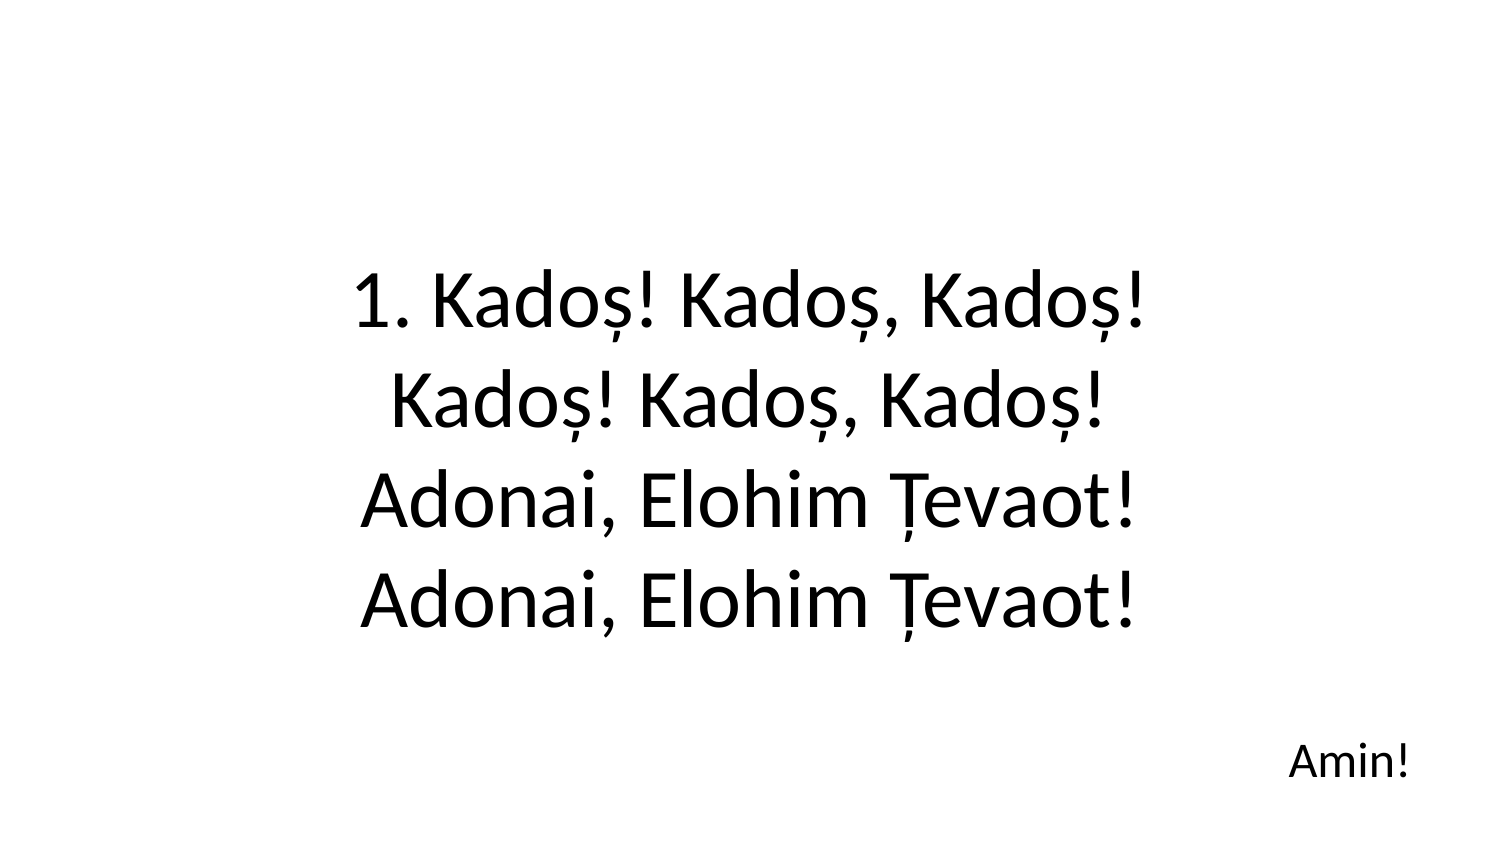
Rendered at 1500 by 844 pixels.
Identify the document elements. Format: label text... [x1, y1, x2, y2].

text_box Amin! [1273, 674, 1427, 795]
text_box 1. Kadoș! Kadoș, Kadoș! Kadoș! Kadoș, Kadoș! Adonai, Elohim Țevaot! Adonai, Elohim Țevaot! [334, 192, 1165, 652]
